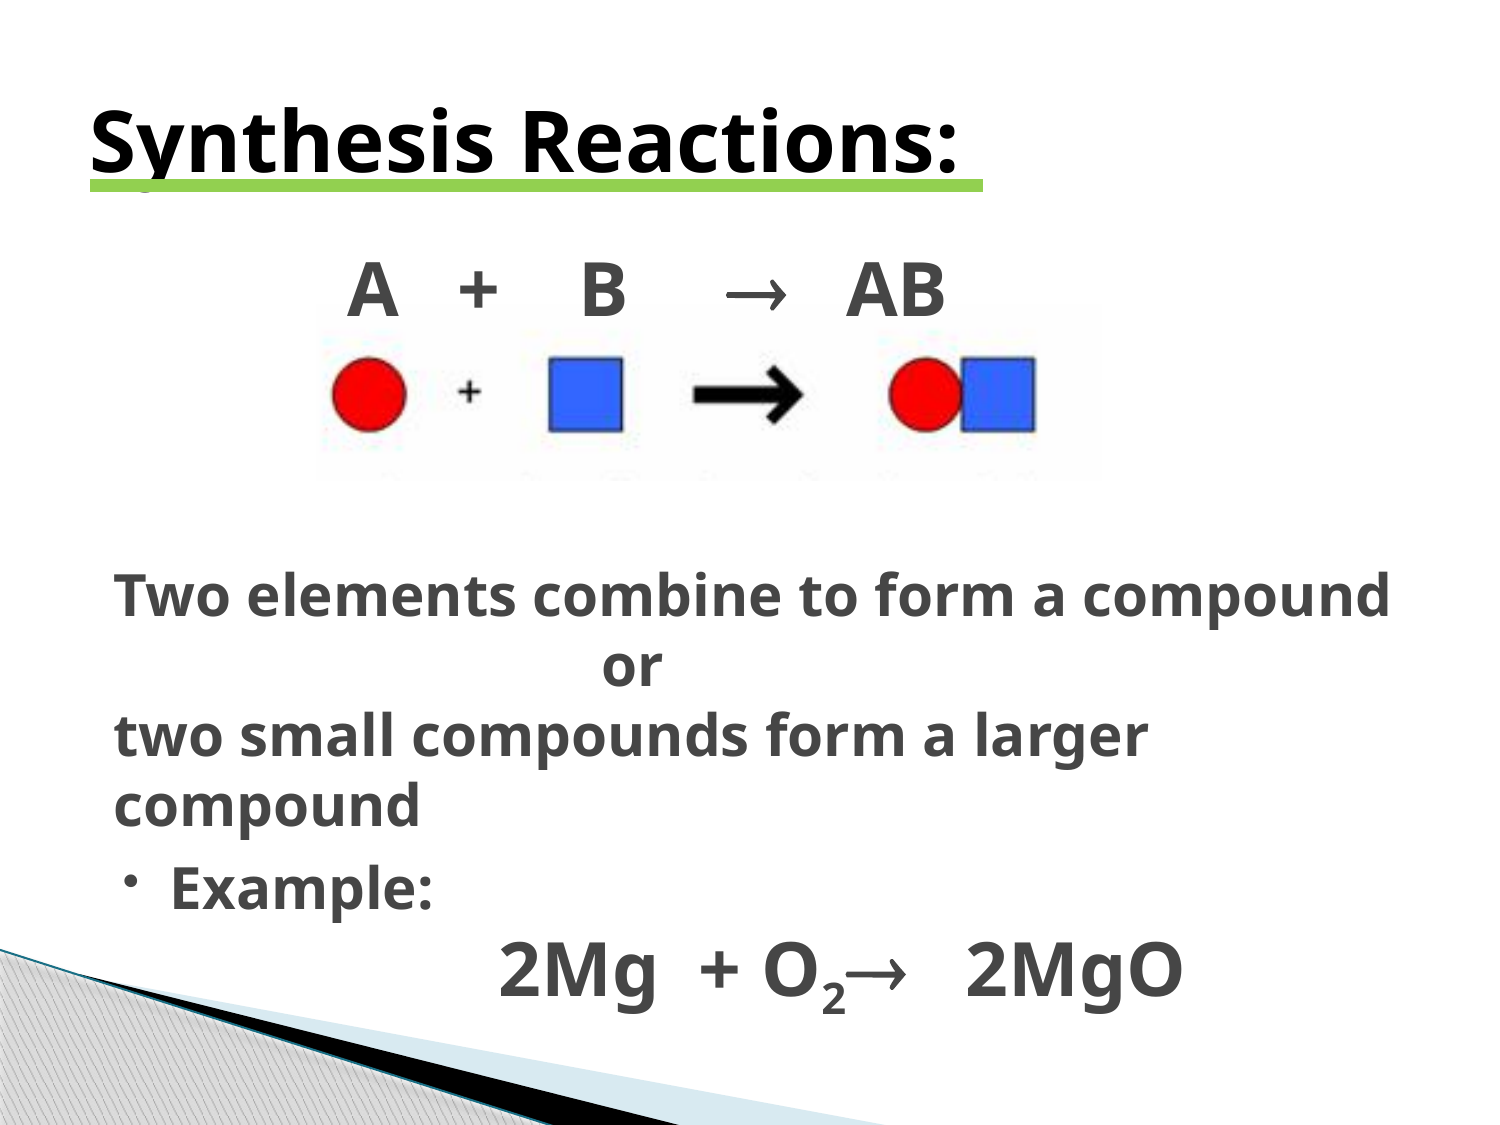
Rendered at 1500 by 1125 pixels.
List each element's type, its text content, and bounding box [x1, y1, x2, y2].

text_box Two elements combine to form a compound or two small compounds form a larger compound [23, 480, 1465, 846]
text_box Example: 2Mg + O2 2MgO [70, 846, 1395, 1031]
text_box A + B  AB [257, 234, 1254, 340]
picture [316, 304, 1102, 481]
title Synthesis Reactions: [75, 45, 1425, 233]
